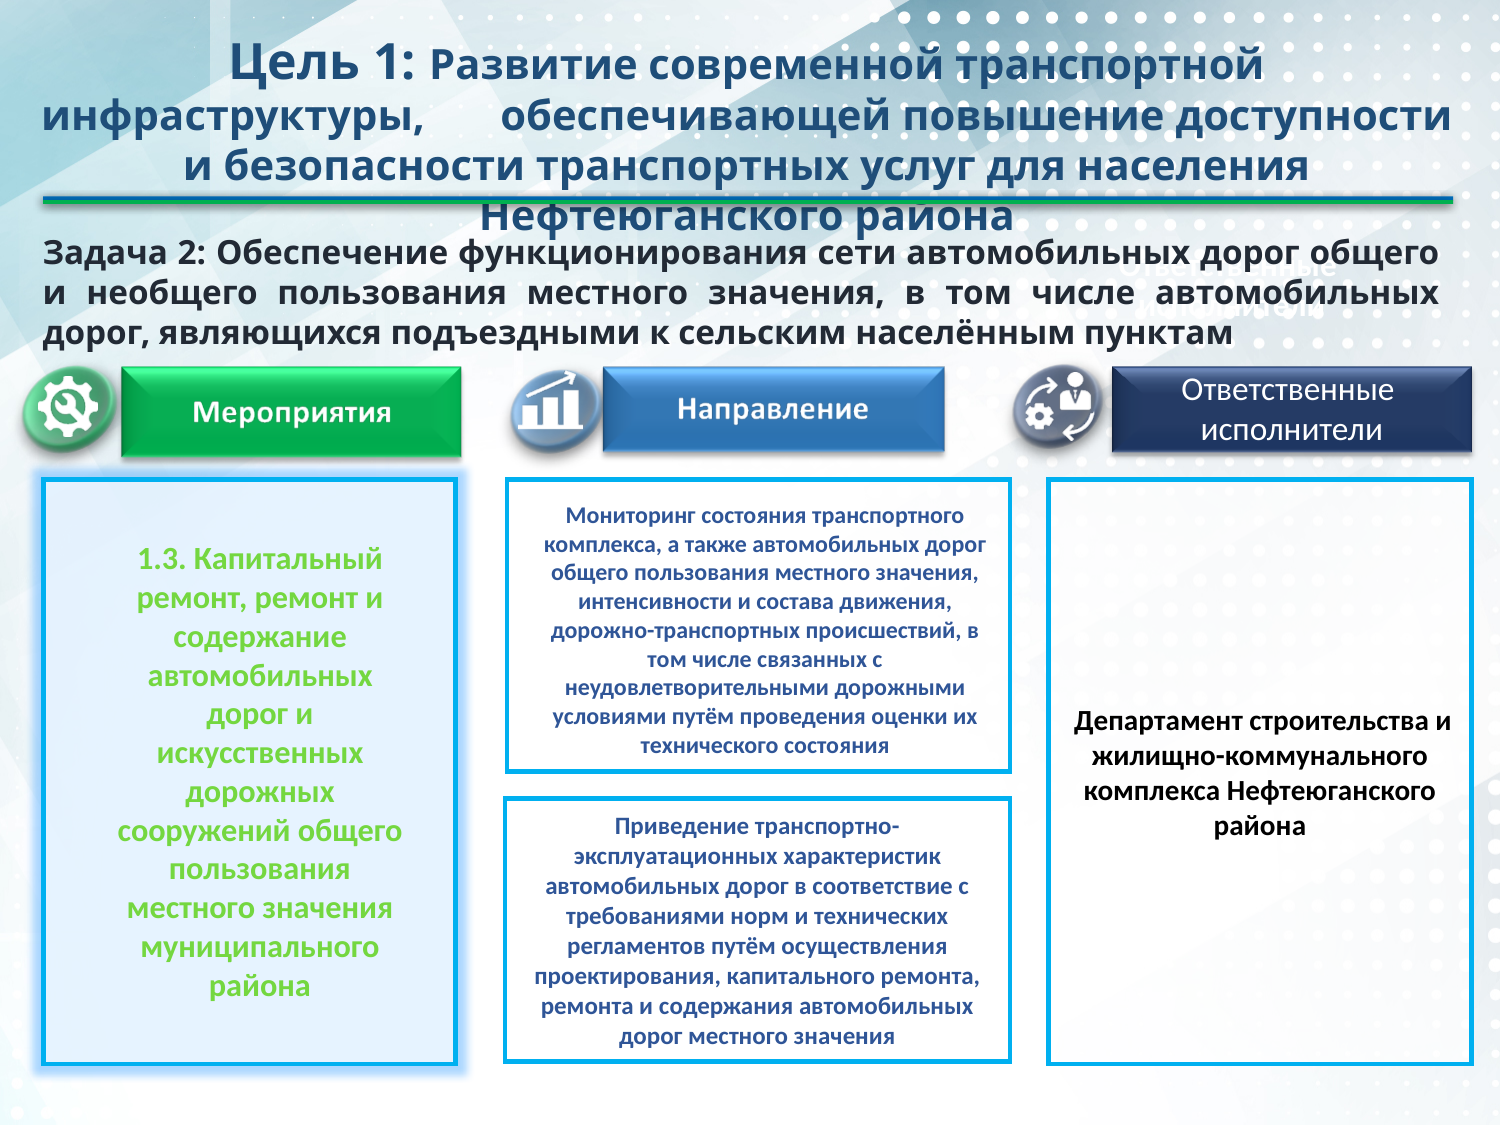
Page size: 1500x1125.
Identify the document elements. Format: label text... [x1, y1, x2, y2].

text_box [42, 478, 457, 1065]
picture [0, 0, 1500, 1125]
text_box Задача 2: Обеспечение функционирования сети автомобильных дорог общего и необщего пользования местного значения, в том числе автомобильных дорог, являющихся подъездными к сельским населённым пунктам [27, 223, 1456, 359]
text_box 1.3. Капитальный ремонт, ремонт и содержание автомобильных дорог и искусственных дорожных сооружений общего пользования местного значения муниципального района [97, 530, 423, 1030]
text_box Департамент строительства и жилищно-коммунального комплекса Нефтеюганского района [1048, 478, 1472, 1065]
text_box [506, 479, 1011, 773]
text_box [43, 196, 1454, 204]
text_box Мониторинг состояния транспортного комплекса, а также автомобильных дорог общего пользования местного значения, интенсивности и состава движения, дорожно-транспортных происшествий, в том числе связанных с неудовлетворительными дорожными условиями путём проведения оценки их технического состояния [520, 491, 1010, 766]
text_box Цель 1: Развитие современной транспортной инфраструктуры, обеспечивающей повышение доступности и безопасности транспортных услуг для населения Нефтеюганского района [22, 21, 1472, 247]
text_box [514, 603, 949, 664]
text_box Приведение транспортно-эксплуатационных характеристик автомобильных дорог в соответствие с требованиями норм и технических регламентов путём осуществления проектирования, капитального ремонта, ремонта и содержания автомобильных дорог местного значения [504, 797, 1011, 1062]
